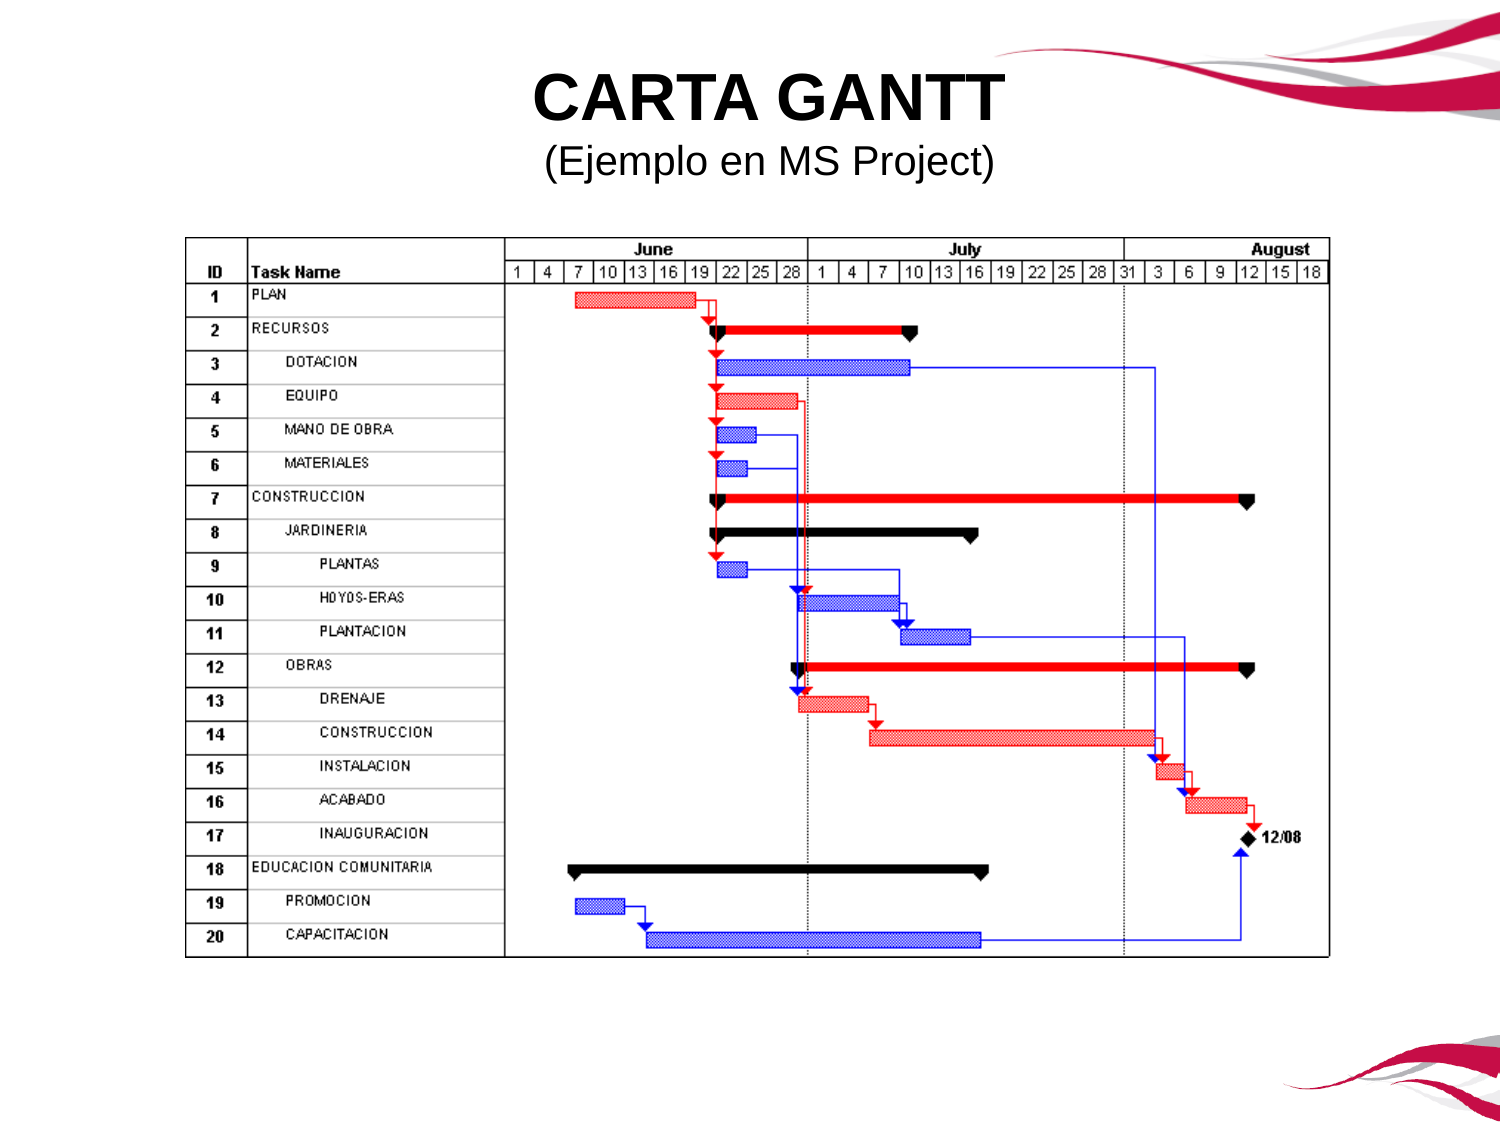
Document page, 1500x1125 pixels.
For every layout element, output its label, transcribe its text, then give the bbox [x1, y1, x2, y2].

picture [185, 237, 1332, 959]
picture [1254, 1022, 1500, 1125]
picture [920, 0, 1500, 140]
text_box CARTA GANTT (Ejemplo en MS Project) [517, 46, 1023, 192]
